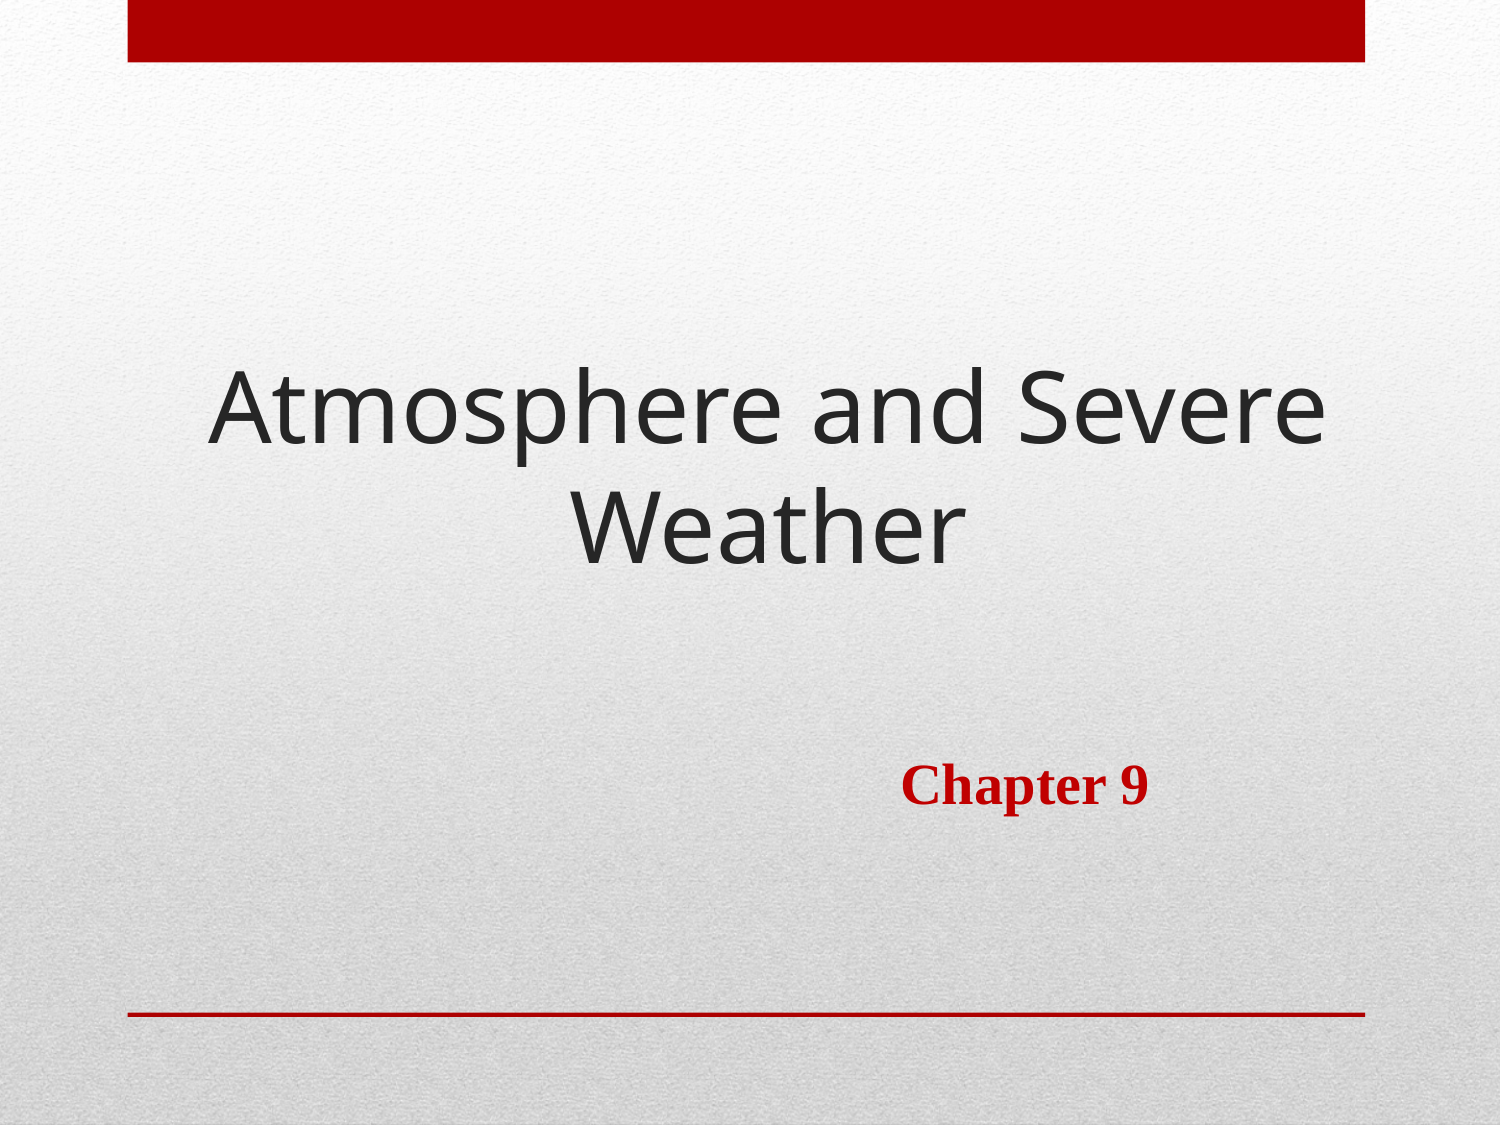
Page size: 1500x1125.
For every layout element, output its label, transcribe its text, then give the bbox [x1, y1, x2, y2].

title Atmosphere and Severe Weather [75, 350, 1463, 592]
subtitle Chapter 9 [587, 637, 1463, 926]
